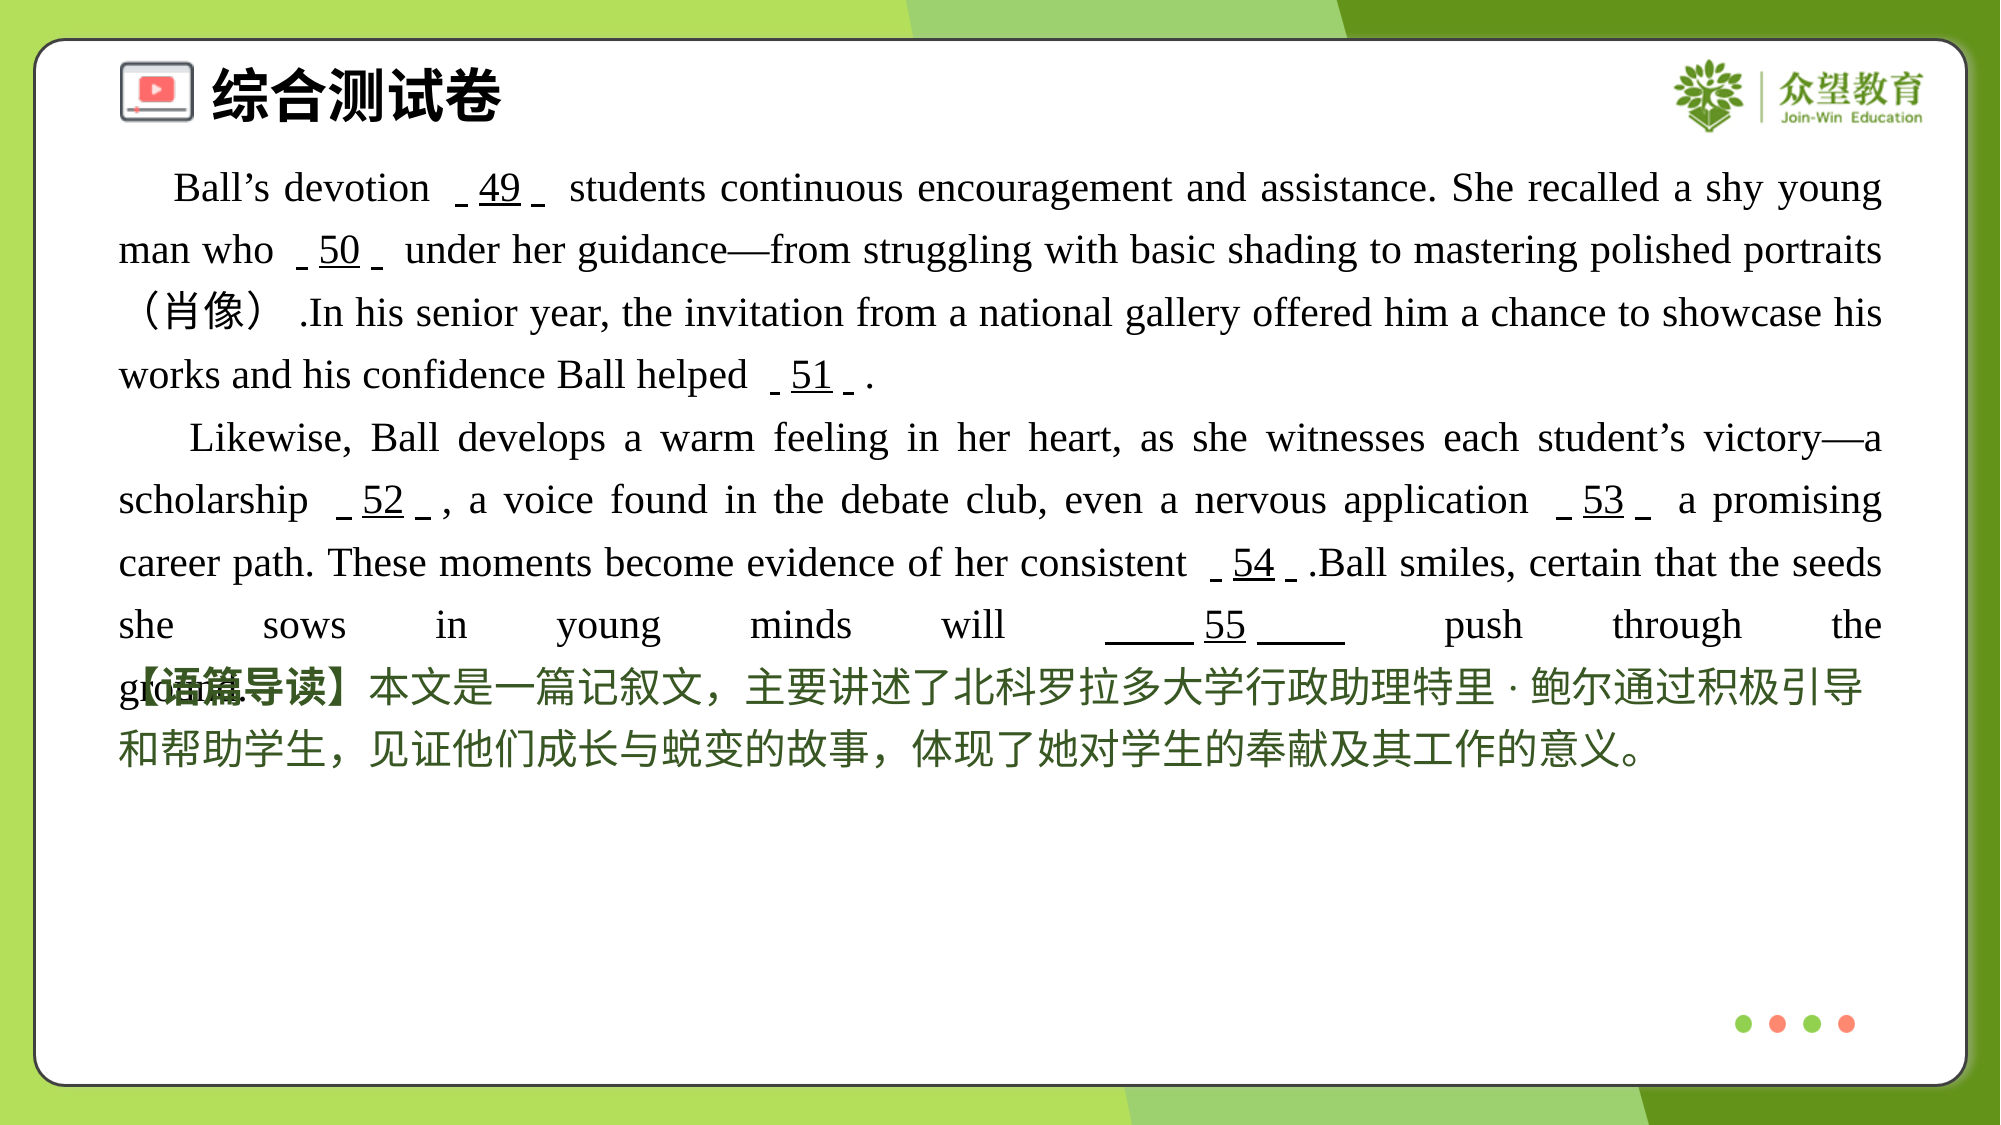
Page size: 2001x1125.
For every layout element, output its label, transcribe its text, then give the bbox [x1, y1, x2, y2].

text_box Ball’s devotion . .49. . students continuous encouragement and assistance. She recalled a shy young man who . .50. . under her guidance—from struggling with basic shading to mastering polished portraits （肖像）.In his senior year, the invitation from a national gallery offered him a chance to showcase his works and his confidence Ball helped . .51. .. Likewise, Ball develops a warm feeling in her heart, as she witnesses each student’s victory—a scholarship . .52. ., a voice found in the debate club, even a nervous application . .53. . a promising career path. These moments become evidence of her consistent . .54. ..Ball smiles, certain that the seeds she sows in young minds will . .55. . push through the ground.#1.5 [118, 146, 1883, 641]
picture [0, 0, 2000, 1125]
text_box 【语篇导读】本文是一篇记叙文，主要讲述了北科罗拉多大学行政助理特里·鲍尔通过积极引导和帮助学生，见证他们成长与蜕变的故事，体现了她对学生的奉献及其工作的意义。 [118, 647, 1883, 769]
